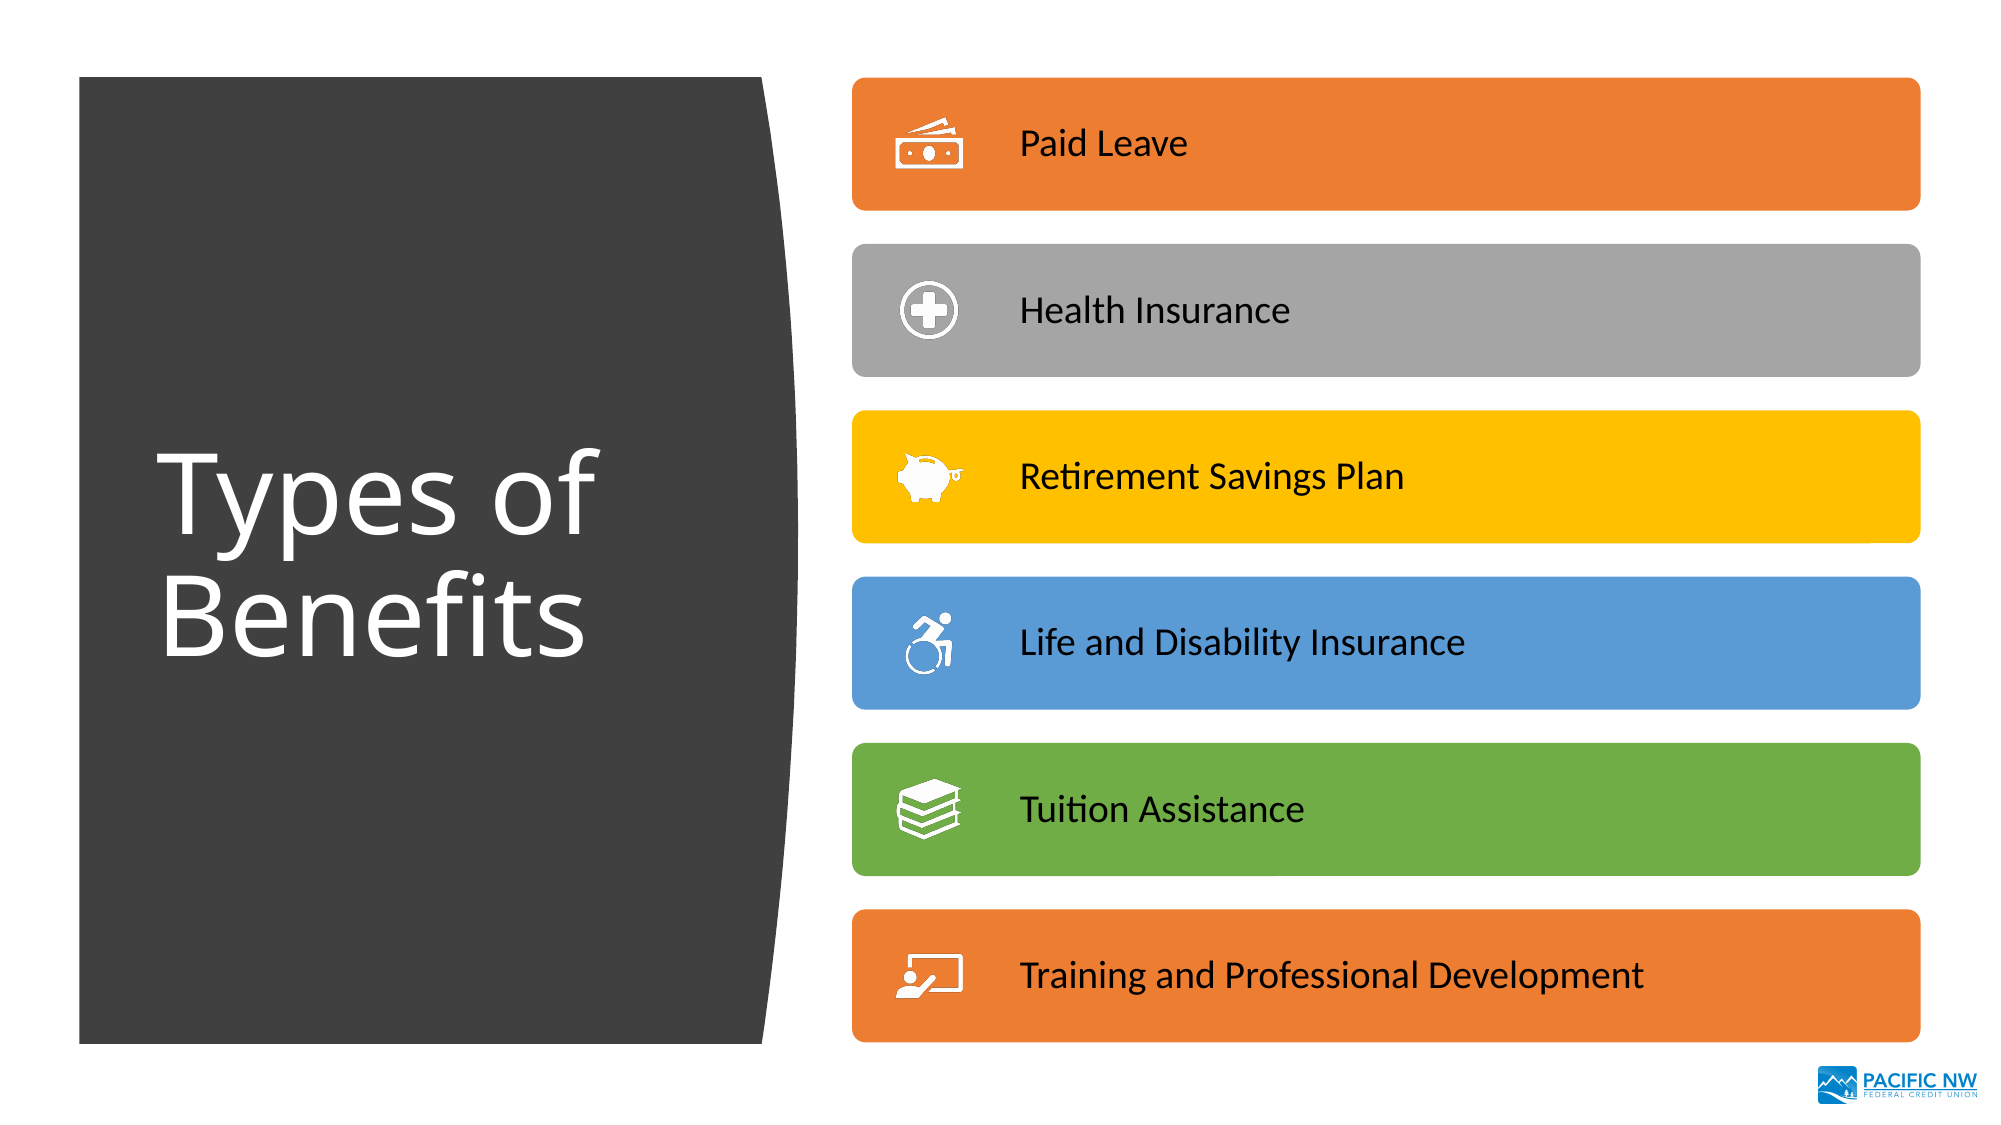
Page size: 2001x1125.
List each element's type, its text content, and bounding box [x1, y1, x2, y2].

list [852, 77, 1921, 1043]
title Types of Benefits [141, 166, 702, 953]
text_box [78, 76, 800, 1045]
picture [1818, 1066, 1977, 1104]
